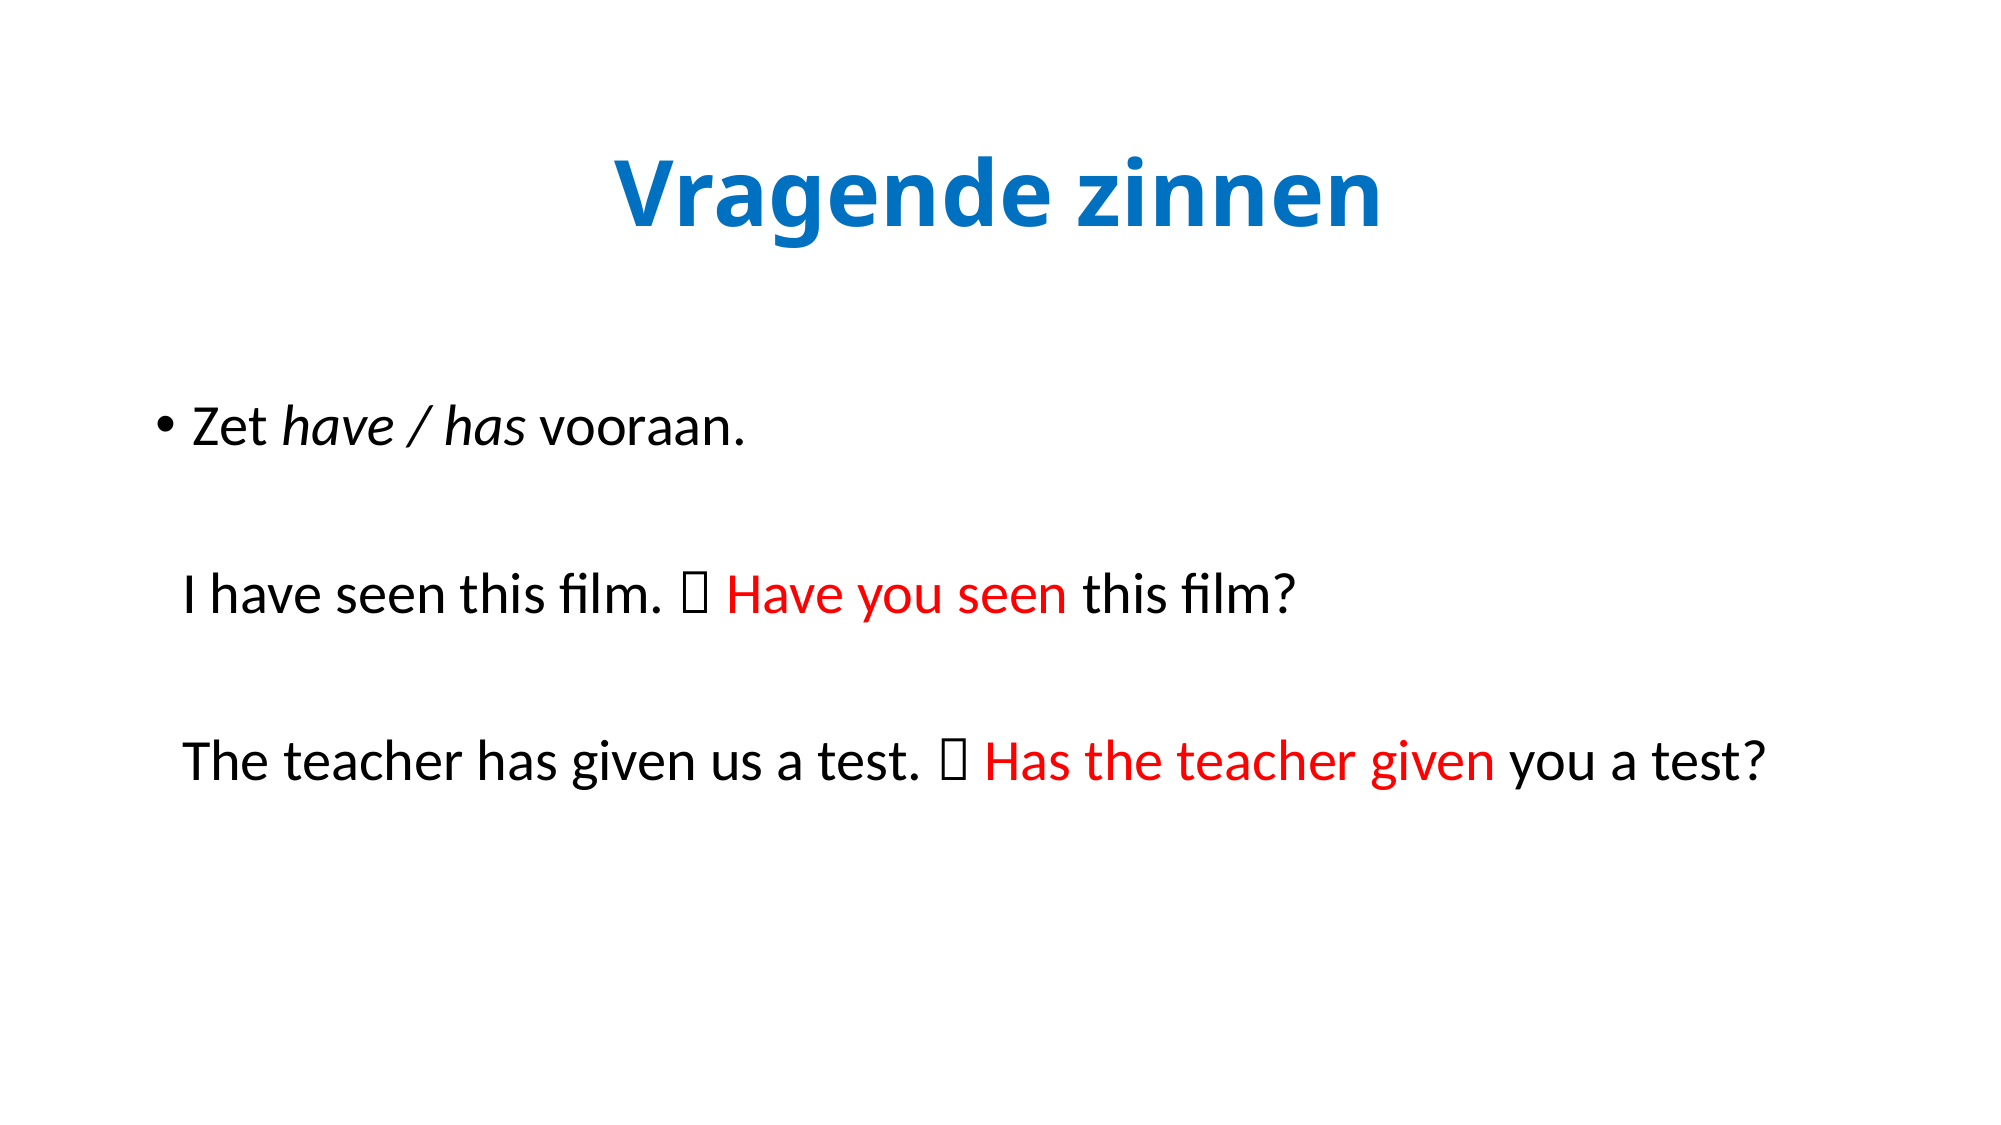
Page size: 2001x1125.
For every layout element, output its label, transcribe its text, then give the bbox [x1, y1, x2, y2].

title Vragende zinnen [137, 59, 1863, 334]
list Zet have / has vooraan. I have seen this film.  Have you seen this film? The teacher has given us a test.  Has the teacher given you a test? [140, 388, 1863, 1014]
